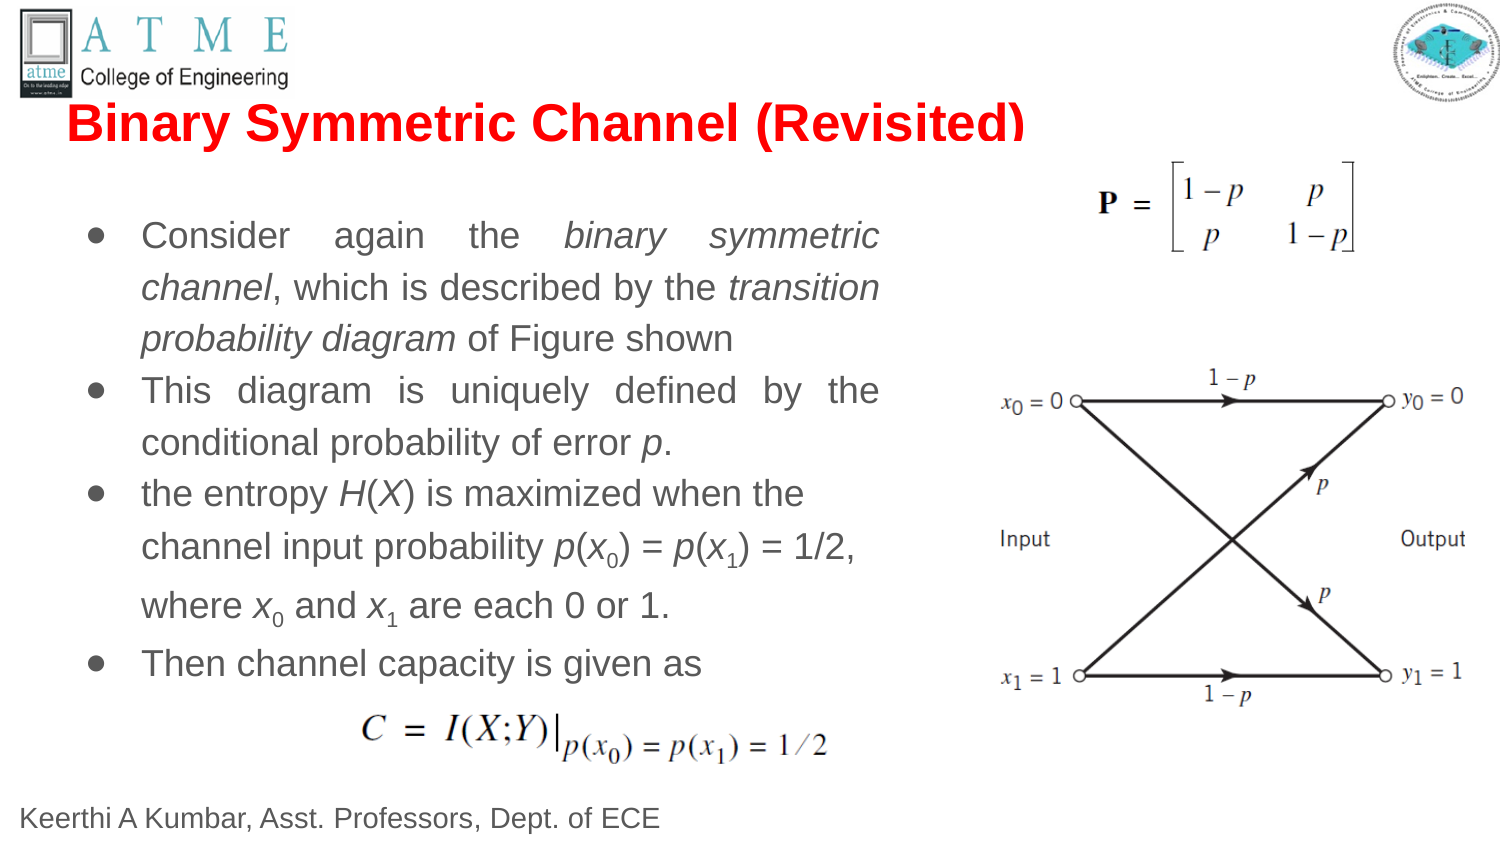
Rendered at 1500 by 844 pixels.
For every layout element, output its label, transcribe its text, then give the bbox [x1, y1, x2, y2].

picture [906, 141, 1500, 719]
picture [1389, 1, 1500, 104]
title Binary Symmetric Channel (Revisited) [51, 72, 1449, 167]
list Consider again the binary symmetric channel, which is described by the transition probability diagram of Figure shown This diagram is uniquely defined by the conditional probability of error p. the entropy H(X) is maximized when the channel input probability p(x0) = p(x1) = 1/2, where x0 and x1 are each 0 or 1. Then channel capacity is given as [51, 189, 895, 750]
picture [17, 6, 295, 99]
picture [340, 687, 843, 786]
